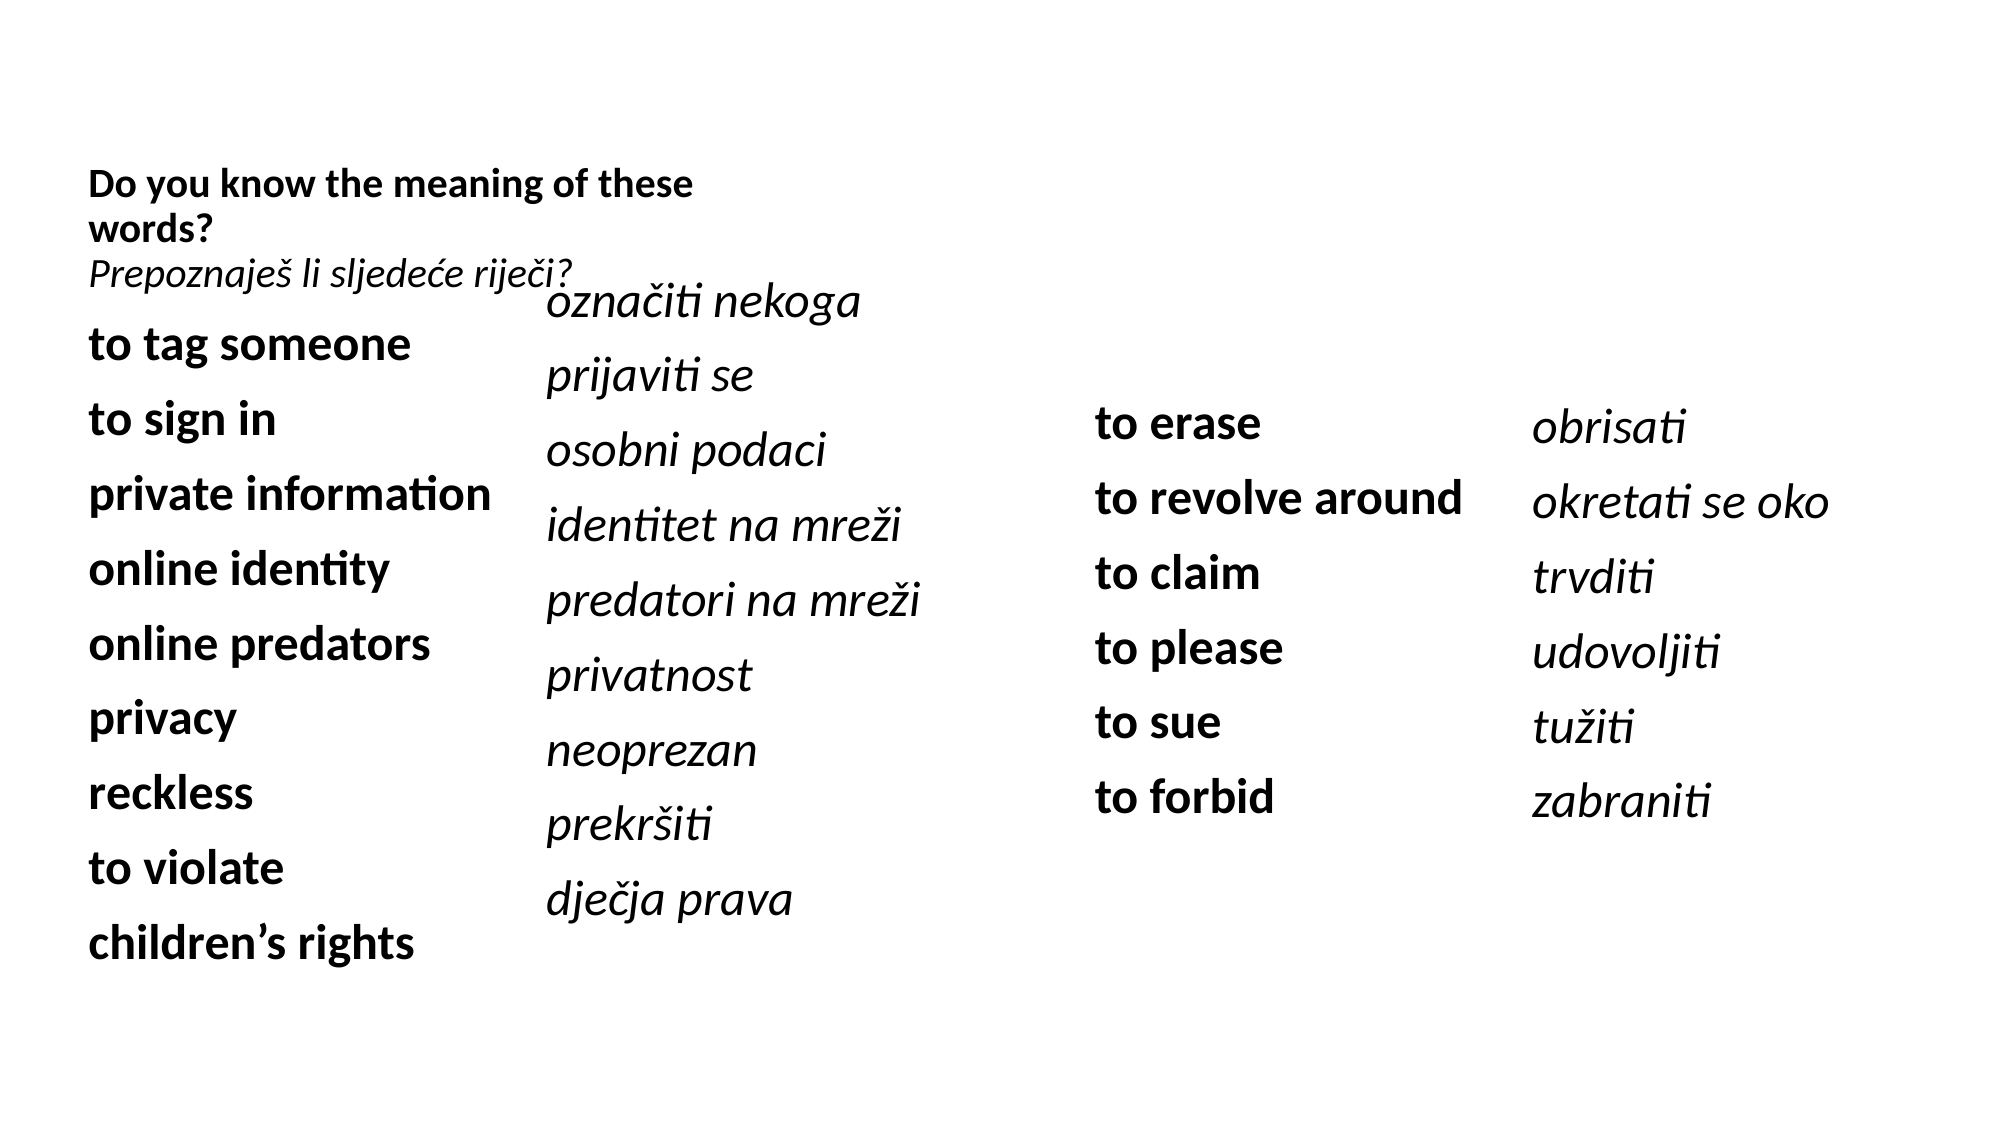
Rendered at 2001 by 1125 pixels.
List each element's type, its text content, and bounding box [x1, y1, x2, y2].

text_box Do you know the meaning of these words? Prepoznaješ li sljedeće riječi? to tag someone to sign in private information online identity online predators privacy reckless to violate children’s rights [73, 154, 844, 1125]
text_box označiti nekoga prijaviti se osobni podaci identitet na mreži predatori na mreži privatnost neoprezan prekršiti dječja prava [531, 266, 1042, 1125]
text_box obrisati okretati se oko trvditi udovoljiti tužiti zabraniti [1517, 393, 2000, 1125]
text_box to erase to revolve around to claim to please to sue to forbid [1079, 388, 1851, 1125]
